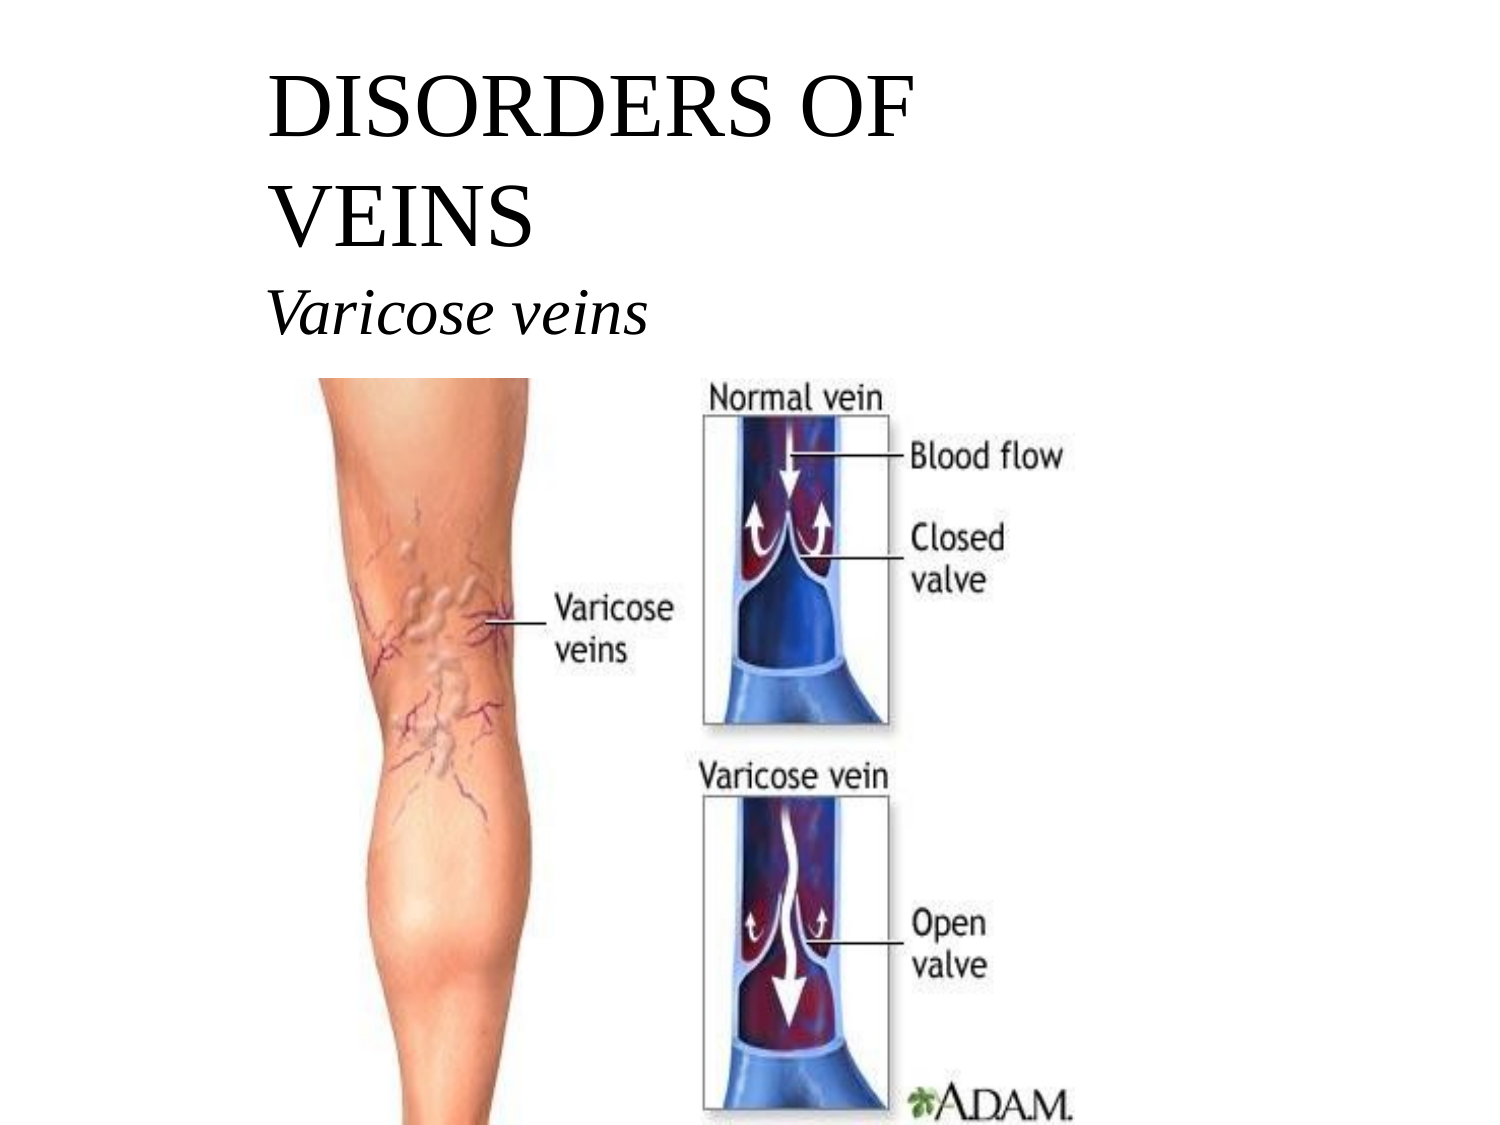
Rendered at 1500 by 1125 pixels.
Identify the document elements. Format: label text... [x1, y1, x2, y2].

text_box Varicose veins [87, 265, 825, 348]
picture [294, 378, 1076, 1125]
title DISORDERS OF VEINS [249, 62, 1176, 253]
